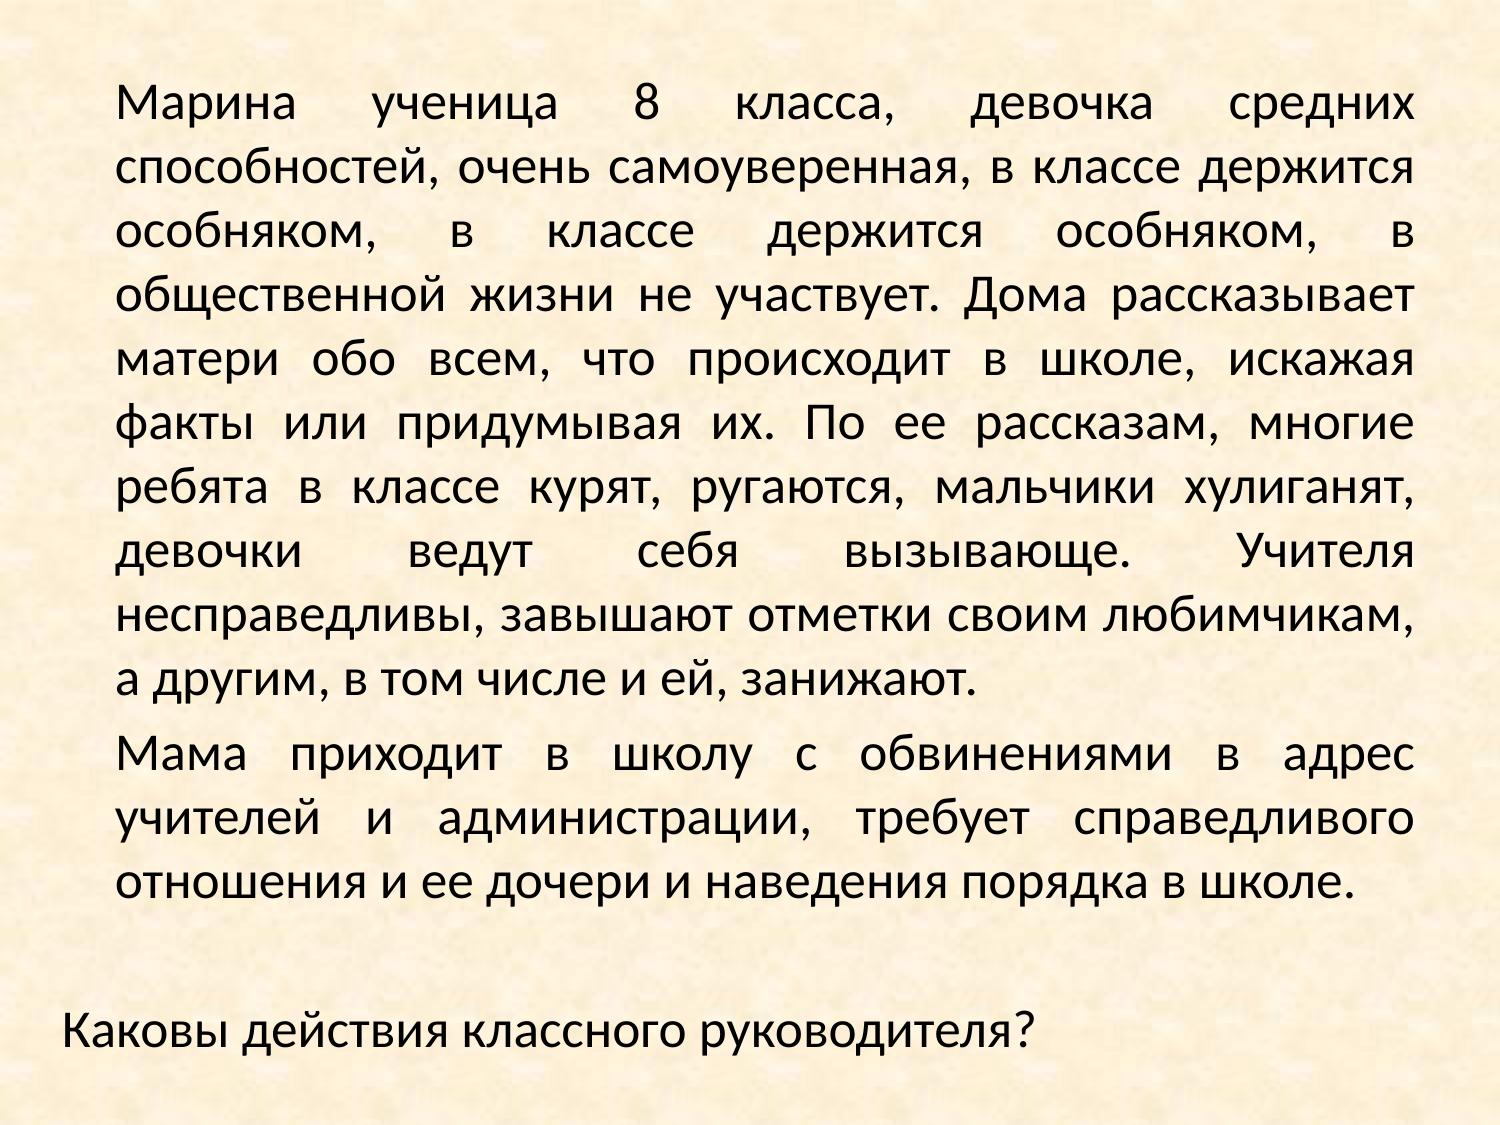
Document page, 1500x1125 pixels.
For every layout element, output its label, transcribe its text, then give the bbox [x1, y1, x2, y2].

picture [0, 0, 1500, 1125]
list Марина ученица 8 класса, девочка средних способностей, очень самоуверенная, в классе держится особняком, в классе держится особняком, в общественной жизни не участвует. Дома рассказывает матери обо всем, что происходит в школе, искажая факты или придумывая их. По ее рассказам, многие ребята в классе курят, ругаются, мальчики хулиганят, девочки ведут себя вызывающе. Учителя несправедливы, завышают отметки своим любимчикам, а другим, в том числе и ей, занижают. Мама приходит в школу с обвинениями в адрес учителей и администрации, требует справедливого отношения и ее дочери и наведения порядка в школе. Каковы действия классного руководителя? [46, 58, 1432, 1079]
